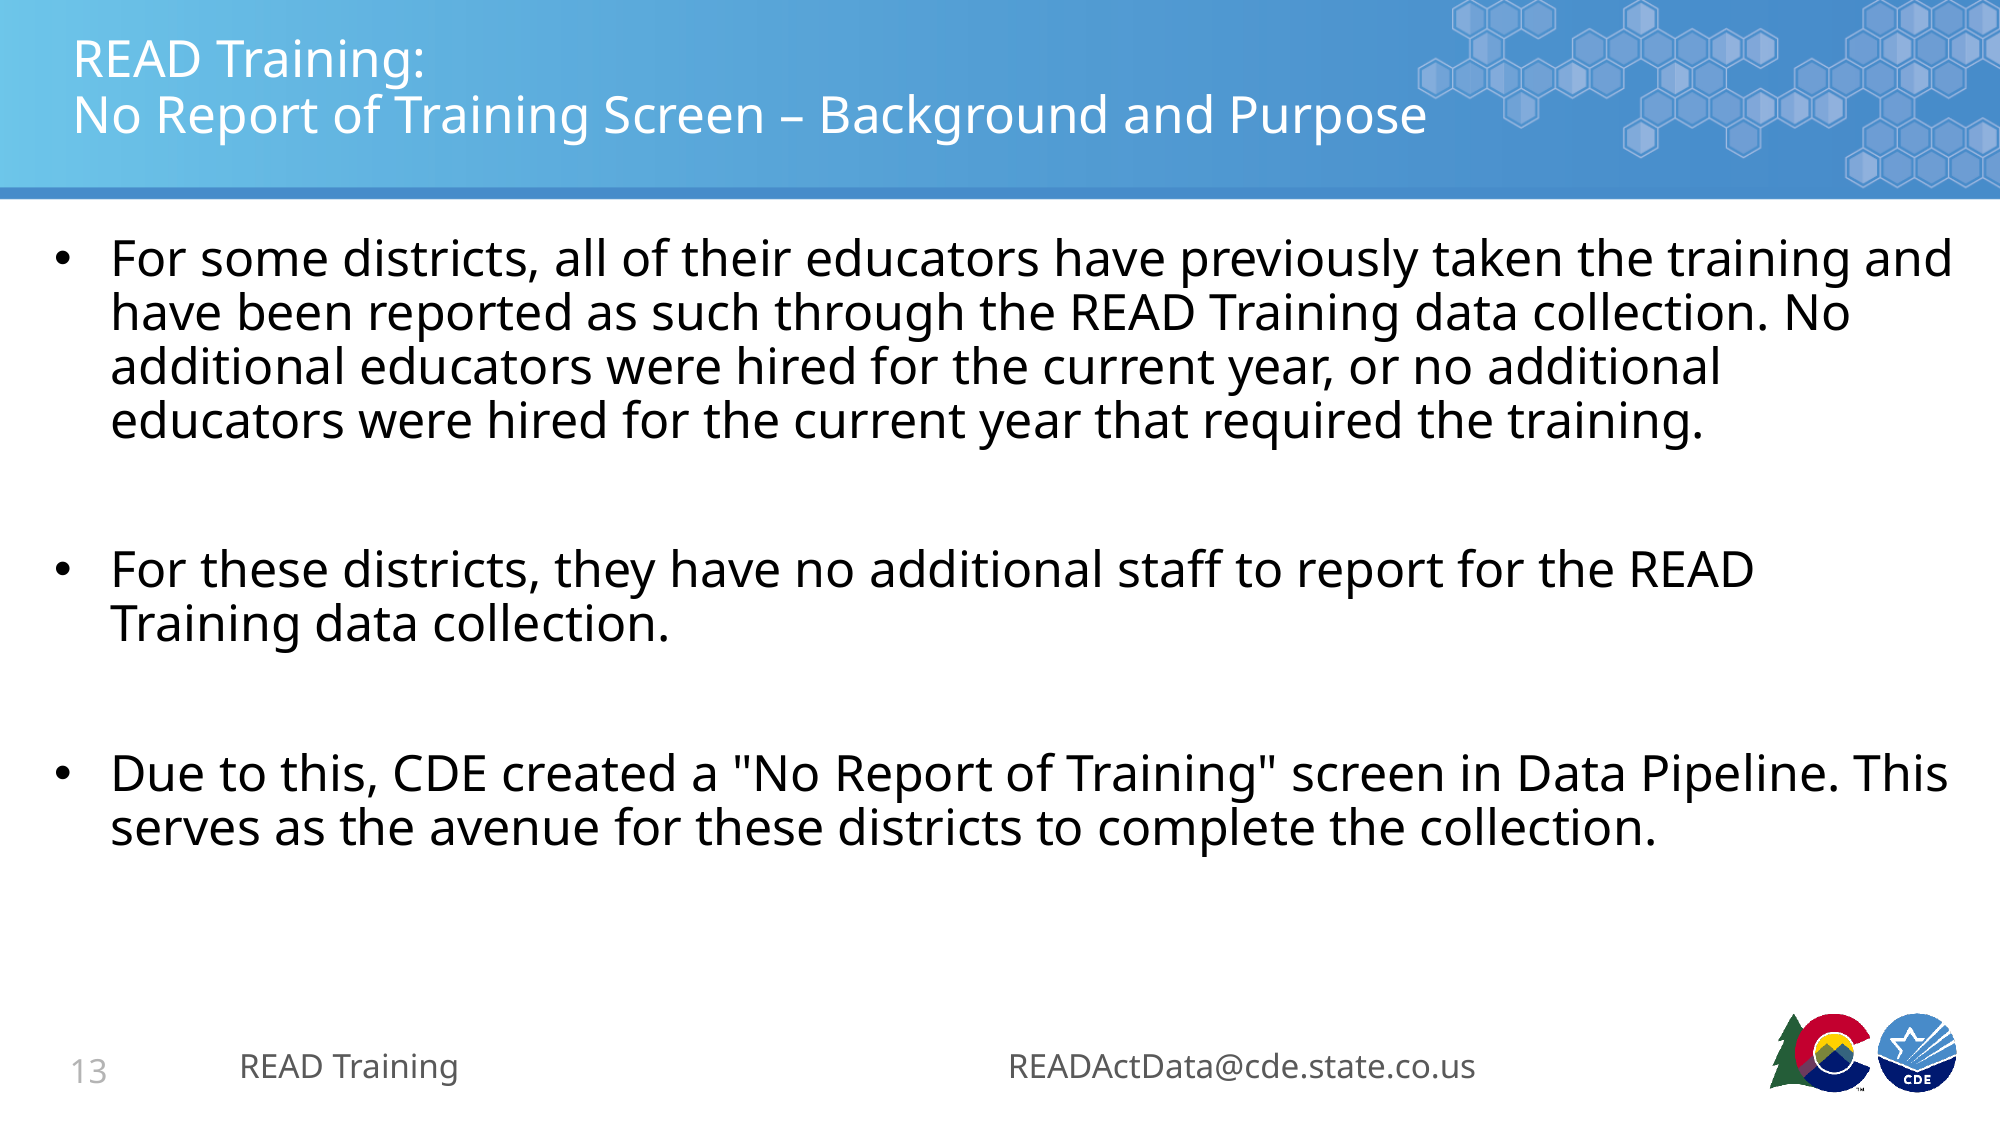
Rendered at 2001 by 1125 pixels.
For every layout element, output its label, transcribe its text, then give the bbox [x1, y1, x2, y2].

list READ Training [224, 1042, 960, 1103]
list READActData@cde.state.co.us [992, 1042, 1714, 1103]
picture [0, 0, 2000, 200]
title READ Training: No Report of Training Screen – Background and Purpose [72, 33, 1574, 182]
list For some districts, all of their educators have previously taken the training and have been reported as such through the READ Training data collection. No additional educators were hired for the current year, or no additional educators were hired for the current year that required the training. For these districts, they have no additional staff to report for the READ Training data collection. Due to this, CDE created a "No Report of Training" screen in Data Pipeline. This serves as the avenue for these districts to complete the collection. [54, 233, 1959, 1041]
picture [1768, 1041, 1957, 1093]
slide_number 13 [54, 1042, 191, 1103]
